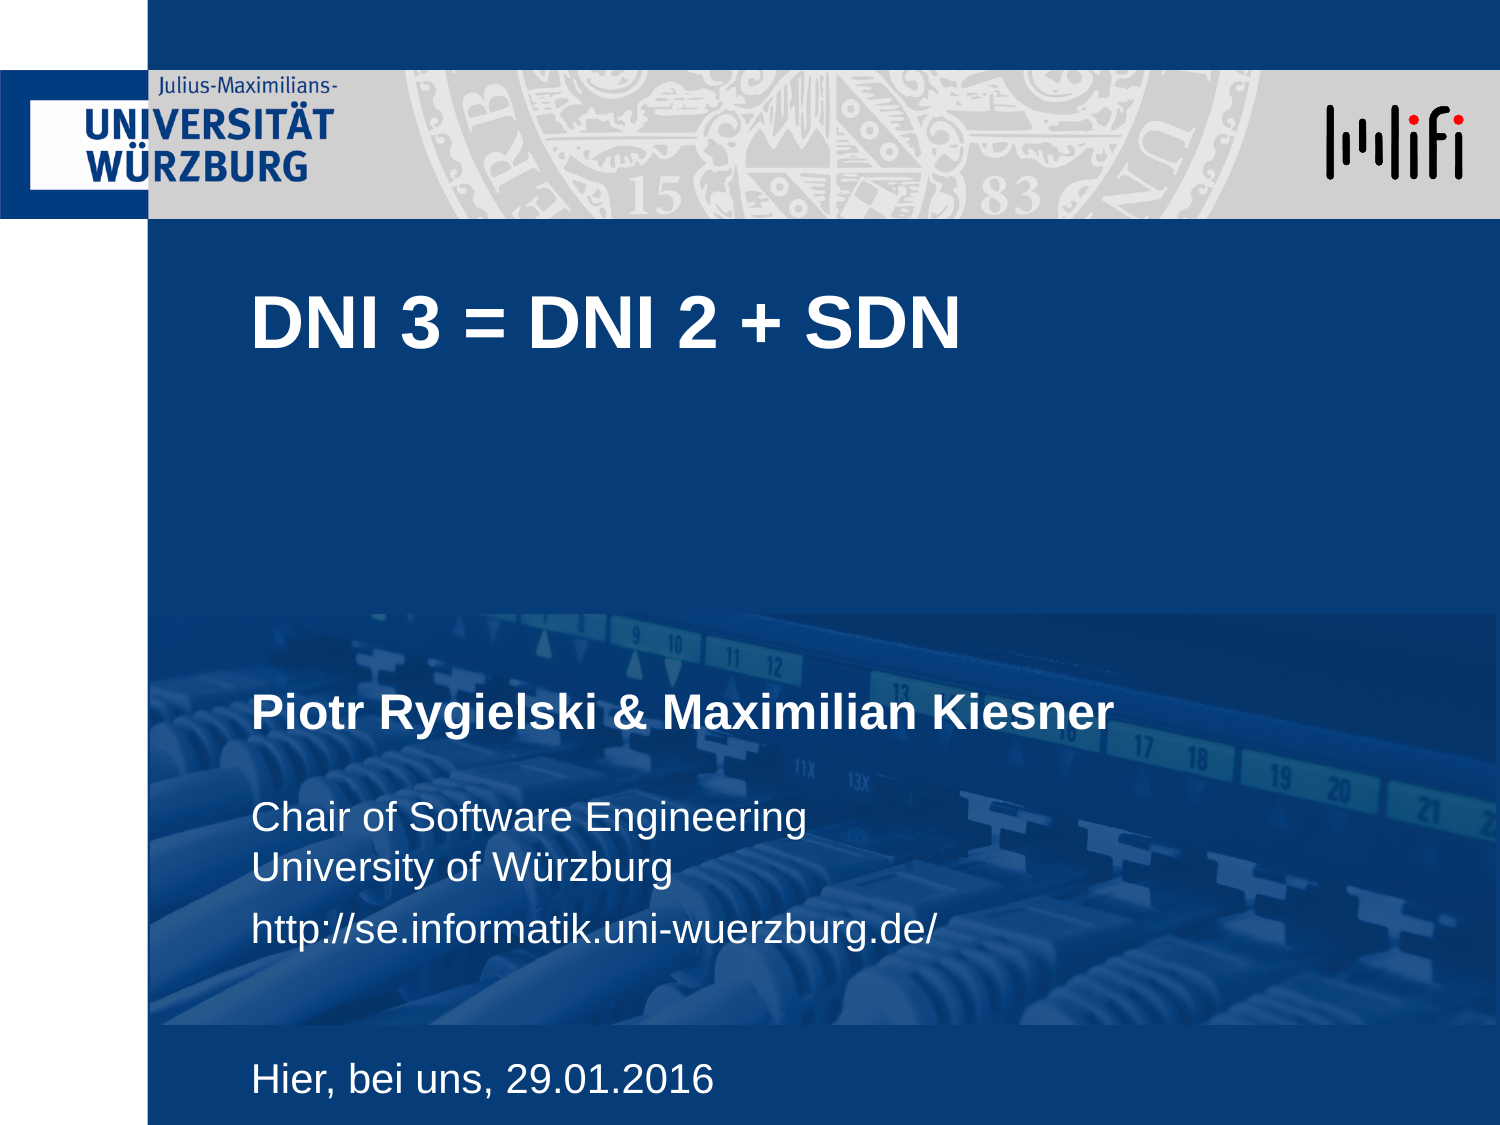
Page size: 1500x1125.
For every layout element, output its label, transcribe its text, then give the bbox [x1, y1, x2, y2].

picture [0, 70, 1500, 219]
picture [149, 613, 1497, 1026]
text_box Piotr Rygielski & Maximilian Kiesner Chair of Software Engineering University of Würzburg http://se.informatik.uni-wuerzburg.de/ Hier, bei uns, 29.01.2016 [235, 1035, 1438, 1110]
title DNI 3 = DNI 2 + SDN [235, 265, 1475, 563]
